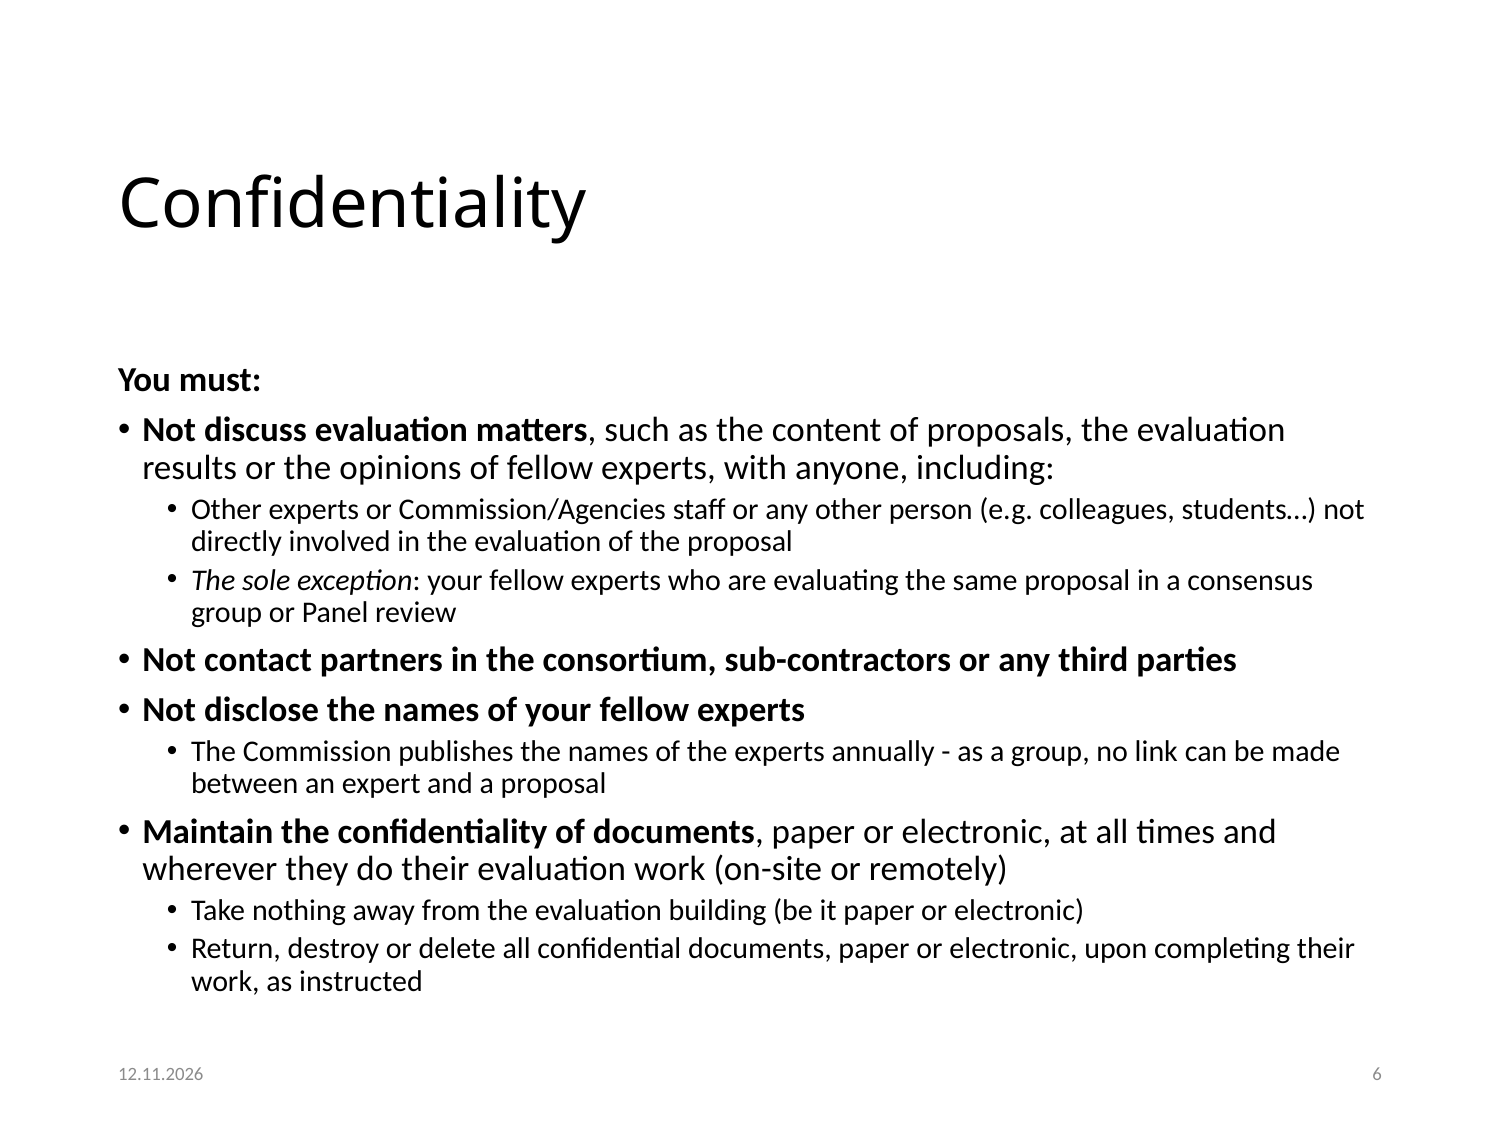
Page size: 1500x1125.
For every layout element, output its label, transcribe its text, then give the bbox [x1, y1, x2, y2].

slide_number 6 [1059, 1042, 1397, 1103]
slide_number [103, 1042, 441, 1103]
title Confidentiality [103, 59, 1397, 278]
list You must: Not discuss evaluation matters, such as the content of proposals, the evaluation results or the opinions of fellow experts, with anyone, including: Other experts or Commission/Agencies staff or any other person (e.g. colleagues, students…) not directly involved in the evaluation of the proposal The sole exception: your fellow experts who are evaluating the same proposal in a consensus group or Panel review Not contact partners in the consortium, sub-contractors or any third parties Not disclose the names of your fellow experts The Commission publishes the names of the experts annually - as a group, no link can be made between an expert and a proposal Maintain the confidentiality of documents, paper or electronic, at all times and wherever they do their evaluation work (on-site or remotely) Take nothing away from the evaluation building (be it paper or electronic) Return, destroy or delete all confidential documents, paper or electronic, upon completing their work, as instructed [103, 299, 1397, 1014]
